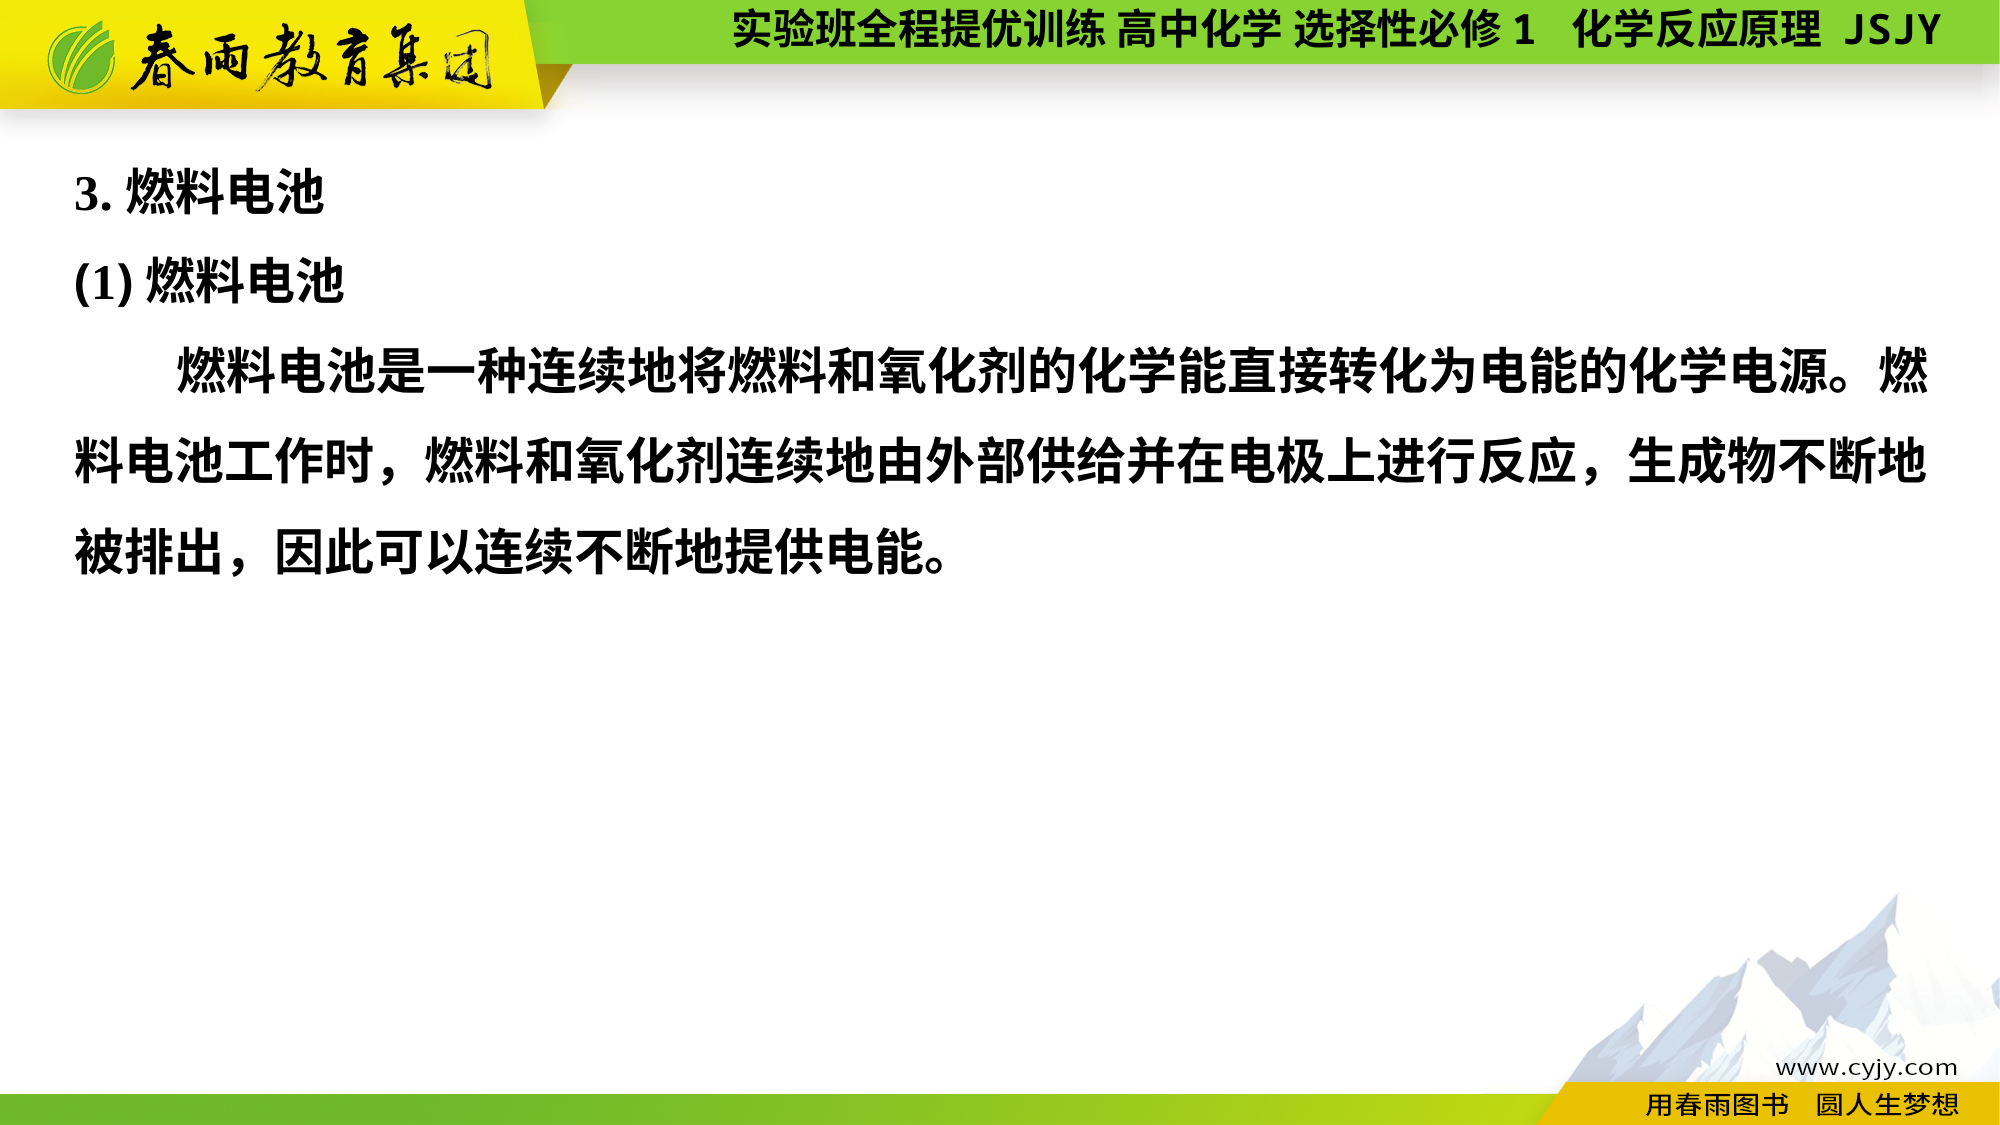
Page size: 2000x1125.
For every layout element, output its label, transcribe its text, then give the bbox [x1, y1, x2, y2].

list 3.燃料电池 (1)燃料电池 燃料电池是一种连续地将燃料和氧化剂的化学能直接转化为电能的化学电源。燃料电池工作时，燃料和氧化剂连续地由外部供给并在电极上进行反应，生成物不断地被排出，因此可以连续不断地提供电能。 [59, 122, 1944, 592]
picture [0, 0, 2000, 1125]
